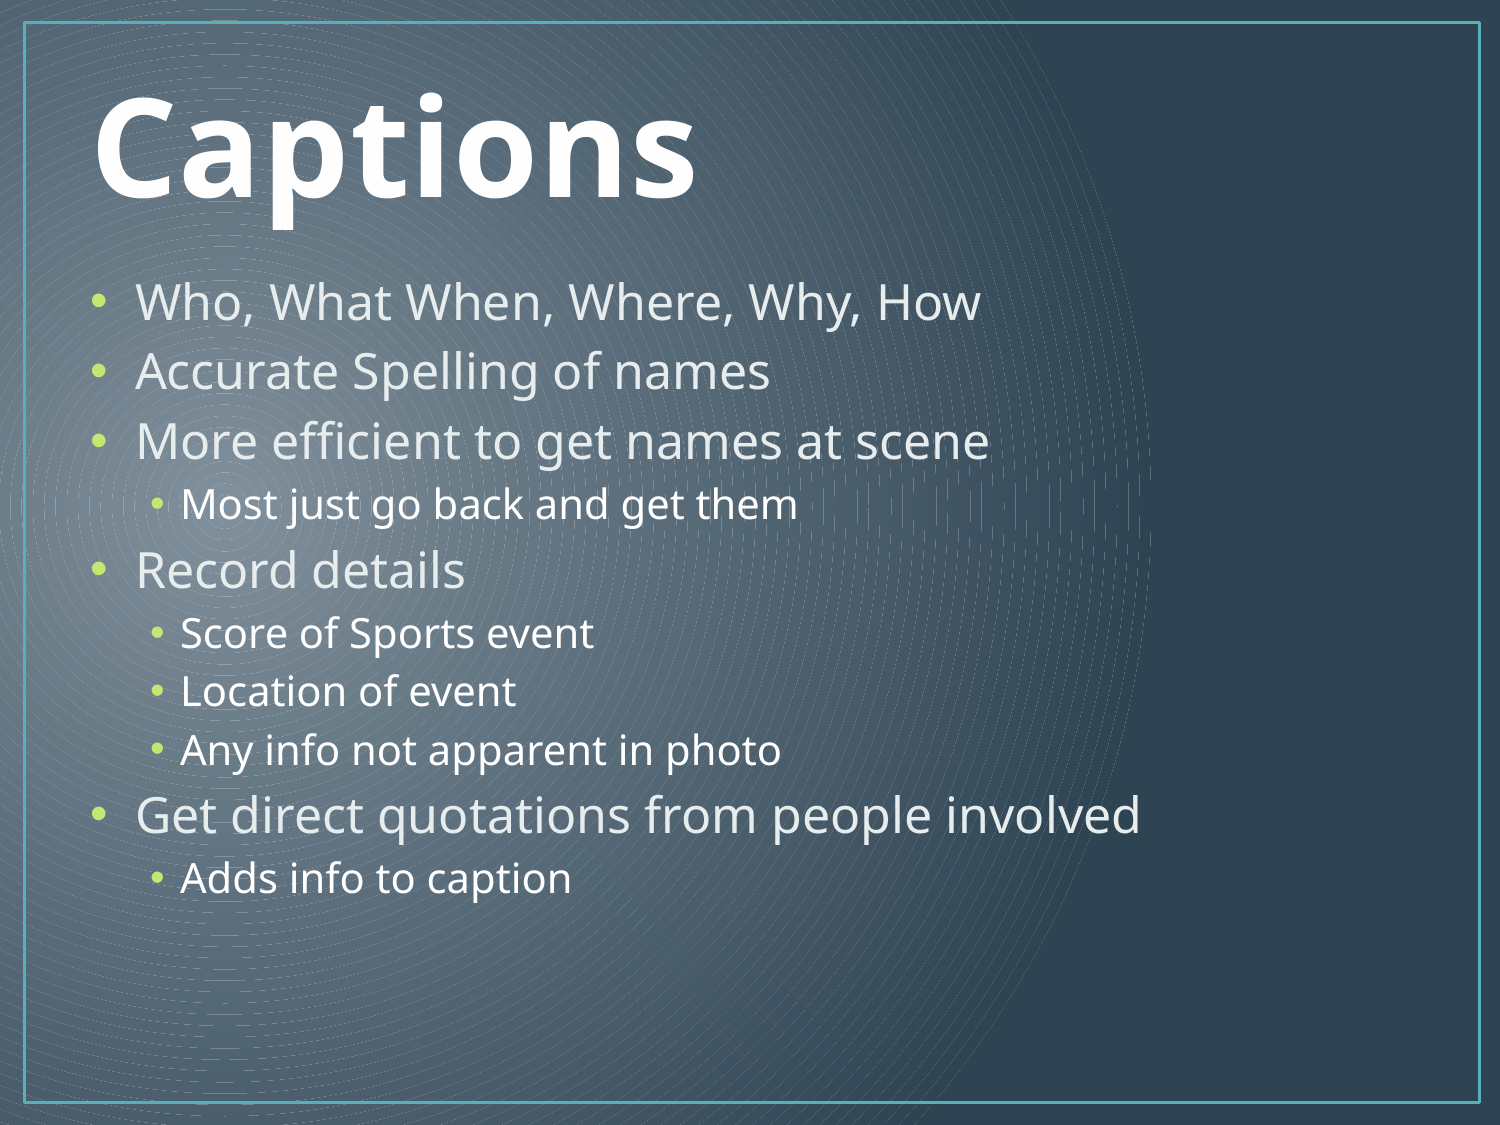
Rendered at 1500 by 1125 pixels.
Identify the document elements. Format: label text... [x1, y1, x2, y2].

title Captions [75, 45, 1425, 233]
list Who, What When, Where, Why, How Accurate Spelling of names More efficient to get names at scene Most just go back and get them Record details Score of Sports event Location of event Any info not apparent in photo Get direct quotations from people involved Adds info to caption [75, 262, 1425, 1005]
